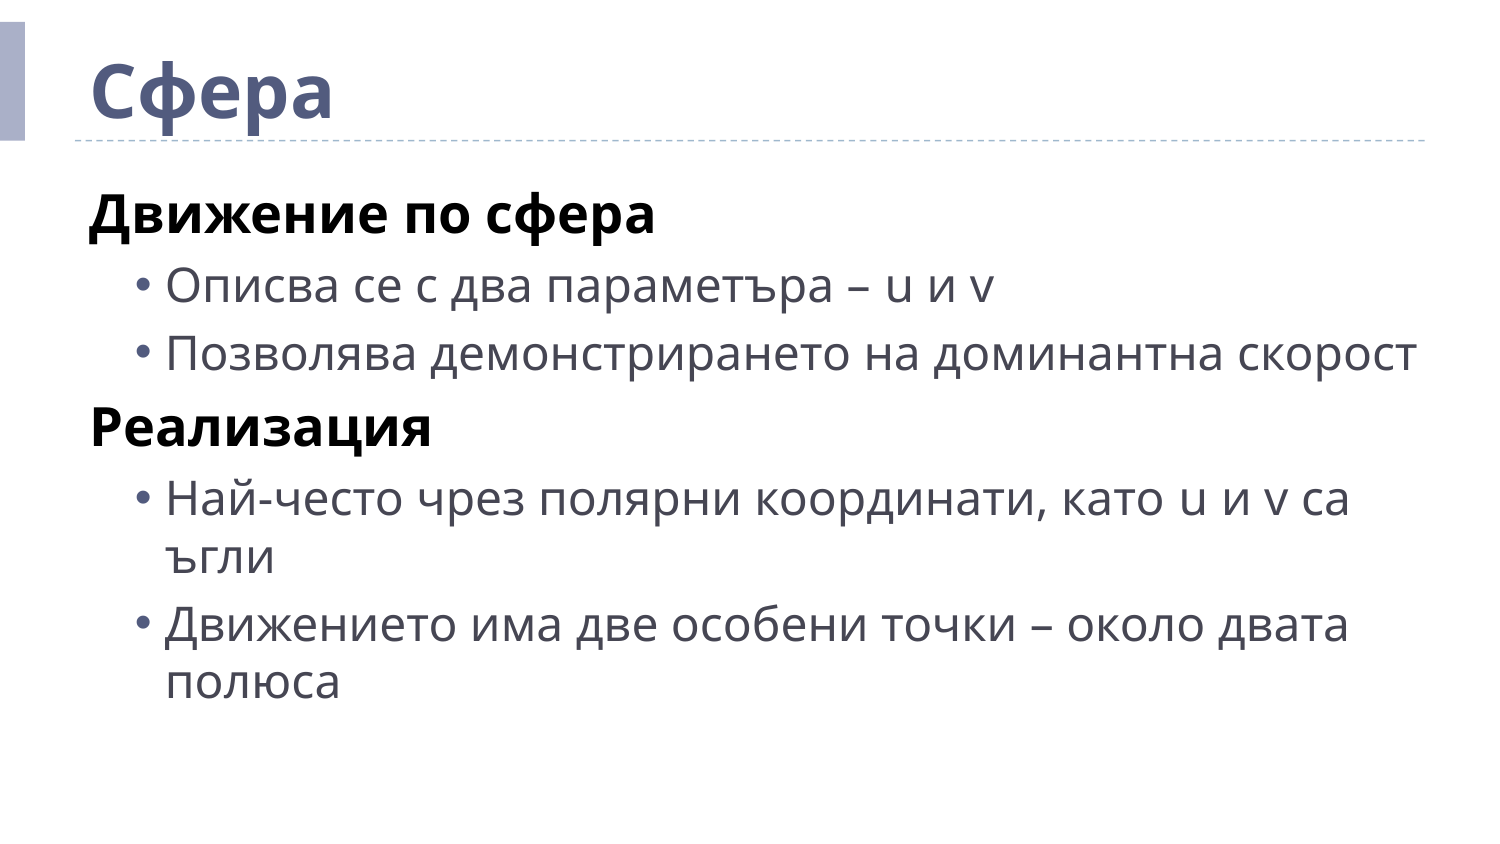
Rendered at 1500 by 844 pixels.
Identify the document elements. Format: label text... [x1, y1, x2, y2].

list Движение по сфера Описва се с два параметъра – u и v Позволява демонстрирането на доминантна скорост Реализация Най-често чрез полярни координати, като u и v са ъгли Движението има две особени точки – около двата полюса [75, 171, 1475, 835]
title Сфера [75, 18, 1475, 141]
